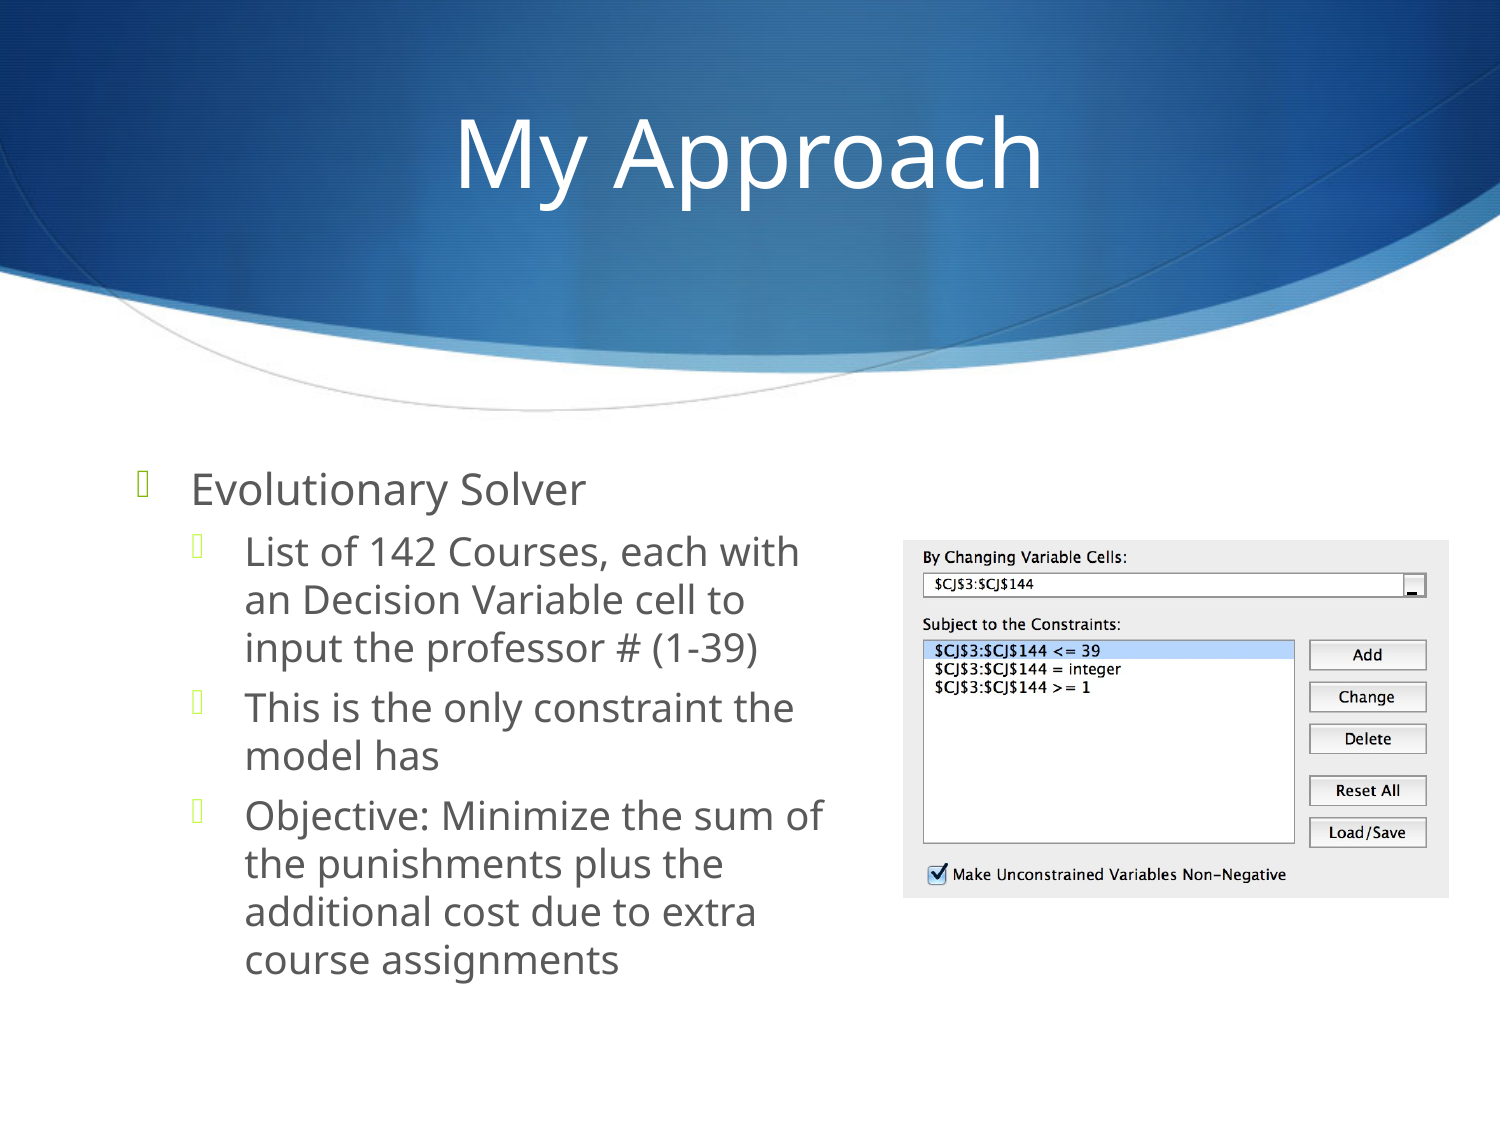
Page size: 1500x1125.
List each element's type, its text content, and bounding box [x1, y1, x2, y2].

list Evolutionary Solver List of 142 Courses, each with an Decision Variable cell to input the professor # (1-39) This is the only constraint the model has Objective: Minimize the sum of the punishments plus the additional cost due to extra course assignments [121, 454, 856, 991]
picture [0, 0, 1500, 1125]
title My Approach [75, 56, 1425, 245]
